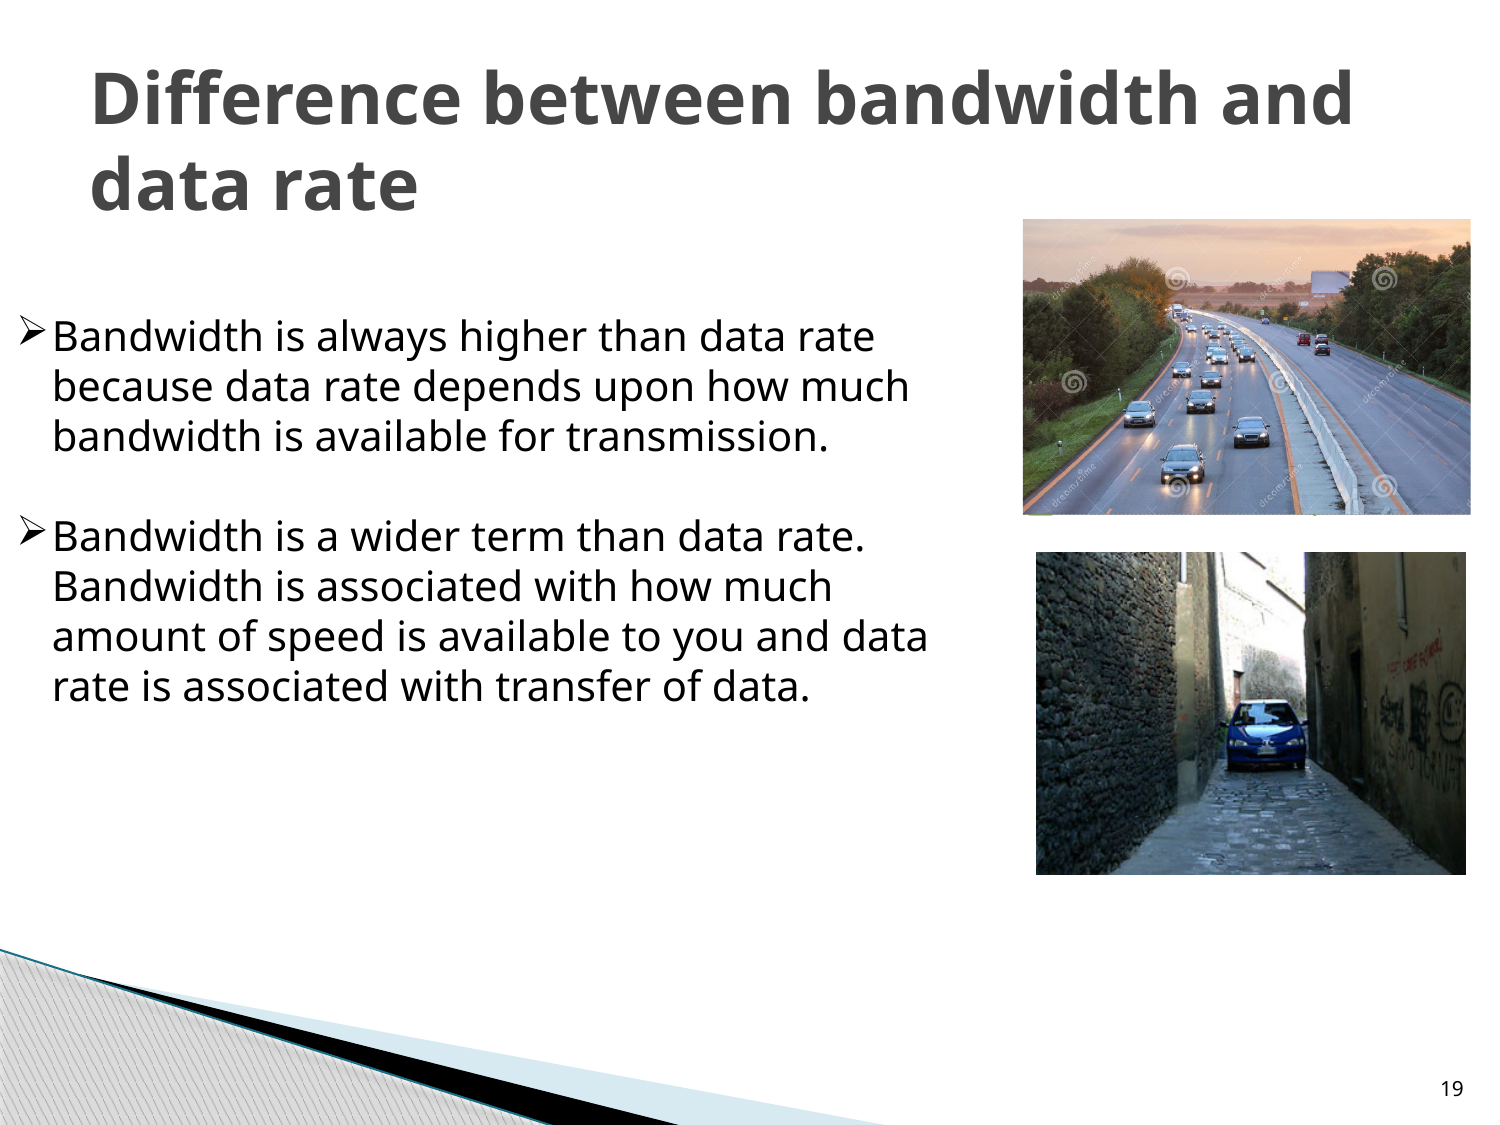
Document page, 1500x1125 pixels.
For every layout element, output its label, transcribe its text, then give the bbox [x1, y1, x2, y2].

slide_number 19 [1418, 1051, 1479, 1112]
text_box Bandwidth is always higher than data rate because data rate depends upon how much bandwidth is available for transmission. Bandwidth is a wider term than data rate. Bandwidth is associated with how much amount of speed is available to you and data rate is associated with transfer of data. [0, 302, 987, 758]
title Difference between bandwidth and data rate [75, 45, 1425, 233]
picture [1036, 552, 1466, 876]
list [1022, 219, 1471, 516]
